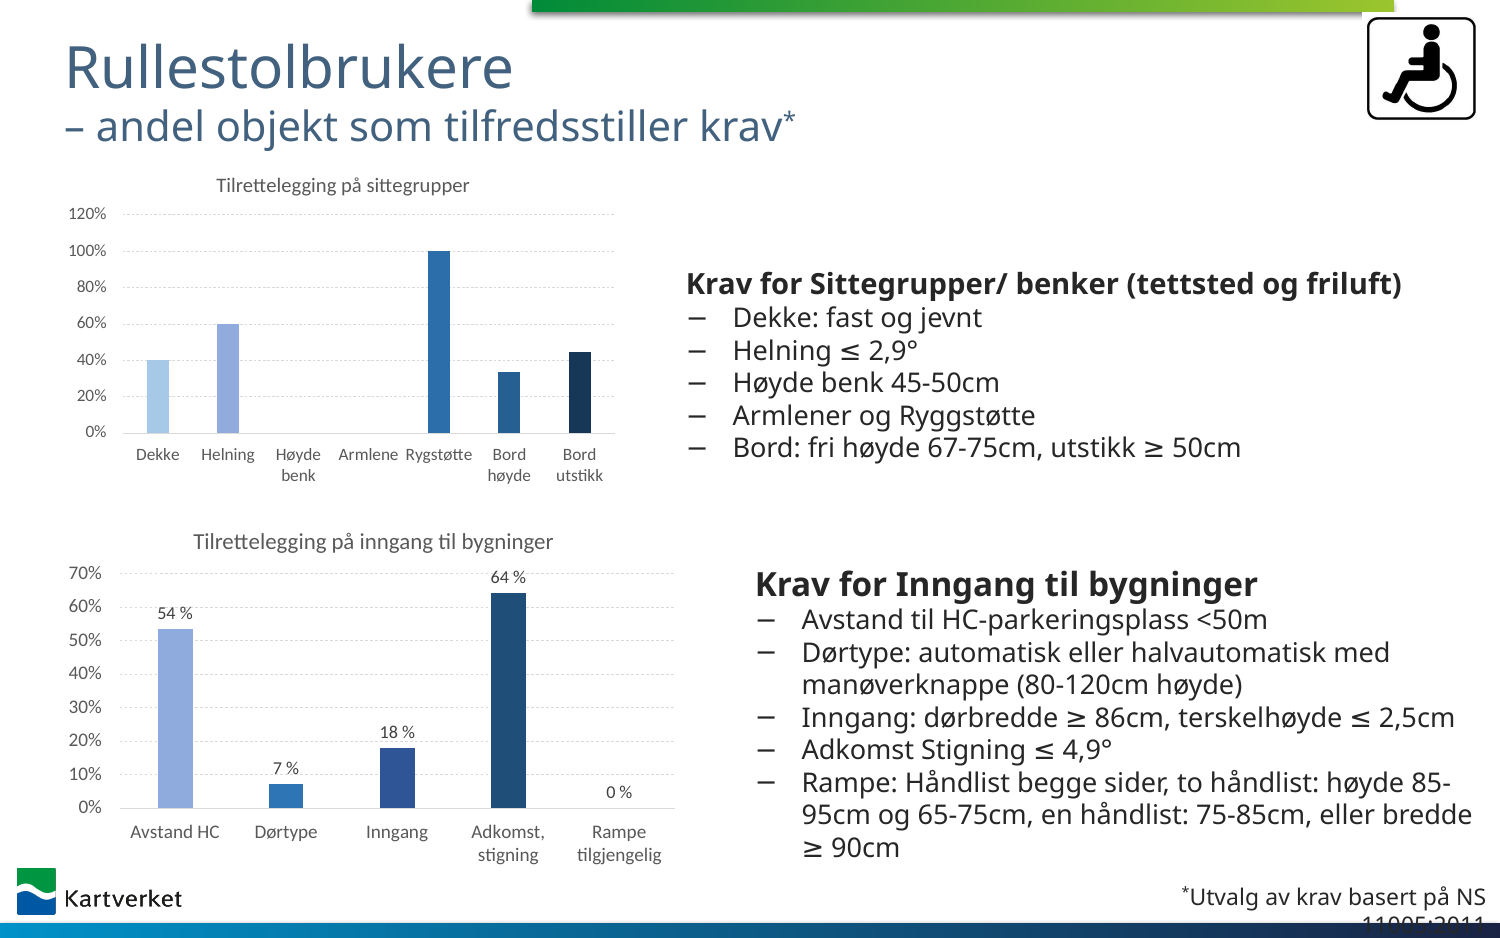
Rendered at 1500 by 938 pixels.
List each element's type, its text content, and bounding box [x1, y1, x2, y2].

picture [62, 166, 625, 492]
picture [62, 520, 686, 874]
text_box Krav for Sittegrupper/ benker (tettsted og friluft) Dekke: fast og jevnt Helning ≤ 2,9° Høyde benk 45-50cm Armlener og Ryggstøtte Bord: fri høyde 67-75cm, utstikk ≥ 50cm [670, 258, 1418, 471]
text_box Rullestolbrukere – andel objekt som tilfredsstiller krav* [49, 25, 1431, 158]
text_box *Utvalg av krav basert på NS 11005:2011 [1068, 873, 1500, 938]
text_box Krav for Inngang til bygninger Avstand til HC-parkeringsplass <50m Dørtype: automatisk eller halvautomatisk med manøverknappe (80-120cm høyde) Inngang: dørbredde ≥ 86cm, terskelhøyde ≤ 2,5cm Adkomst Stigning ≤ 4,9° Rampe: Håndlist begge sider, to håndlist: høyde 85-95cm og 65-75cm, en håndlist: 75-85cm, eller bredde ≥ 90cm [740, 555, 1491, 870]
picture [1362, 12, 1481, 126]
